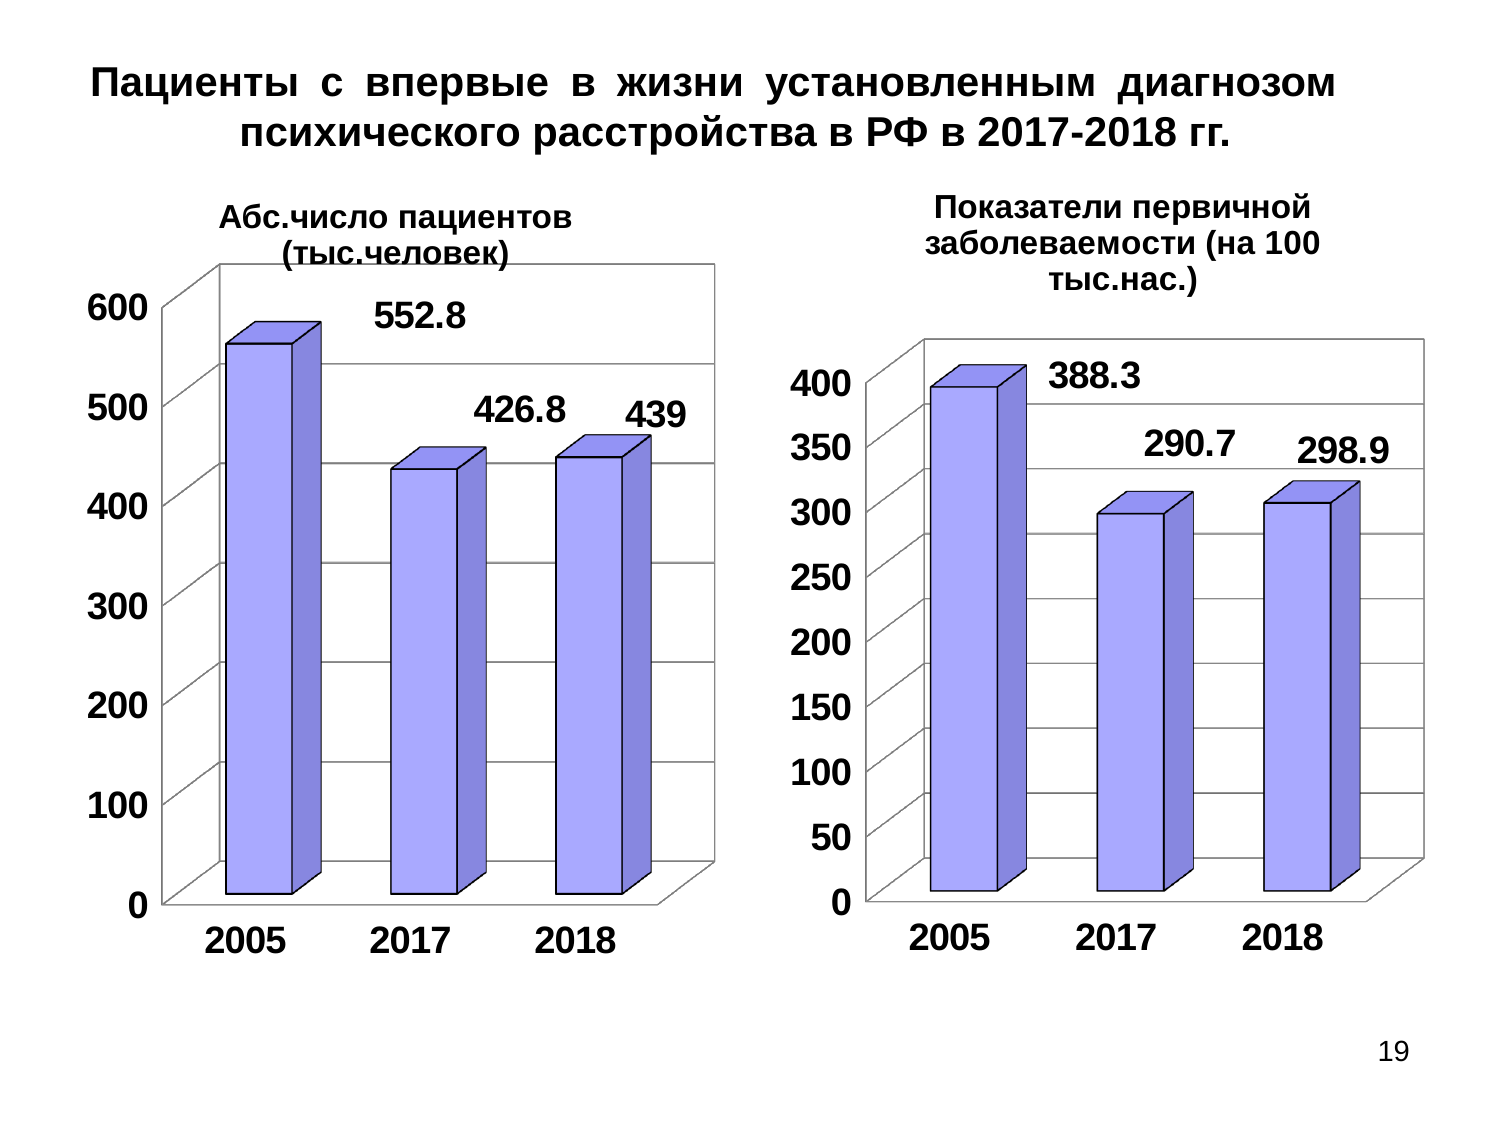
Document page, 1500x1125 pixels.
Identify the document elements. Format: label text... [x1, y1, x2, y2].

title Пациенты с впервые в жизни установленным диагнозом психического расстройства в РФ в 2017-2018 гг. [74, 44, 1437, 165]
chart [62, 163, 729, 997]
slide_number 19 [1074, 1024, 1425, 1103]
chart [756, 178, 1437, 984]
